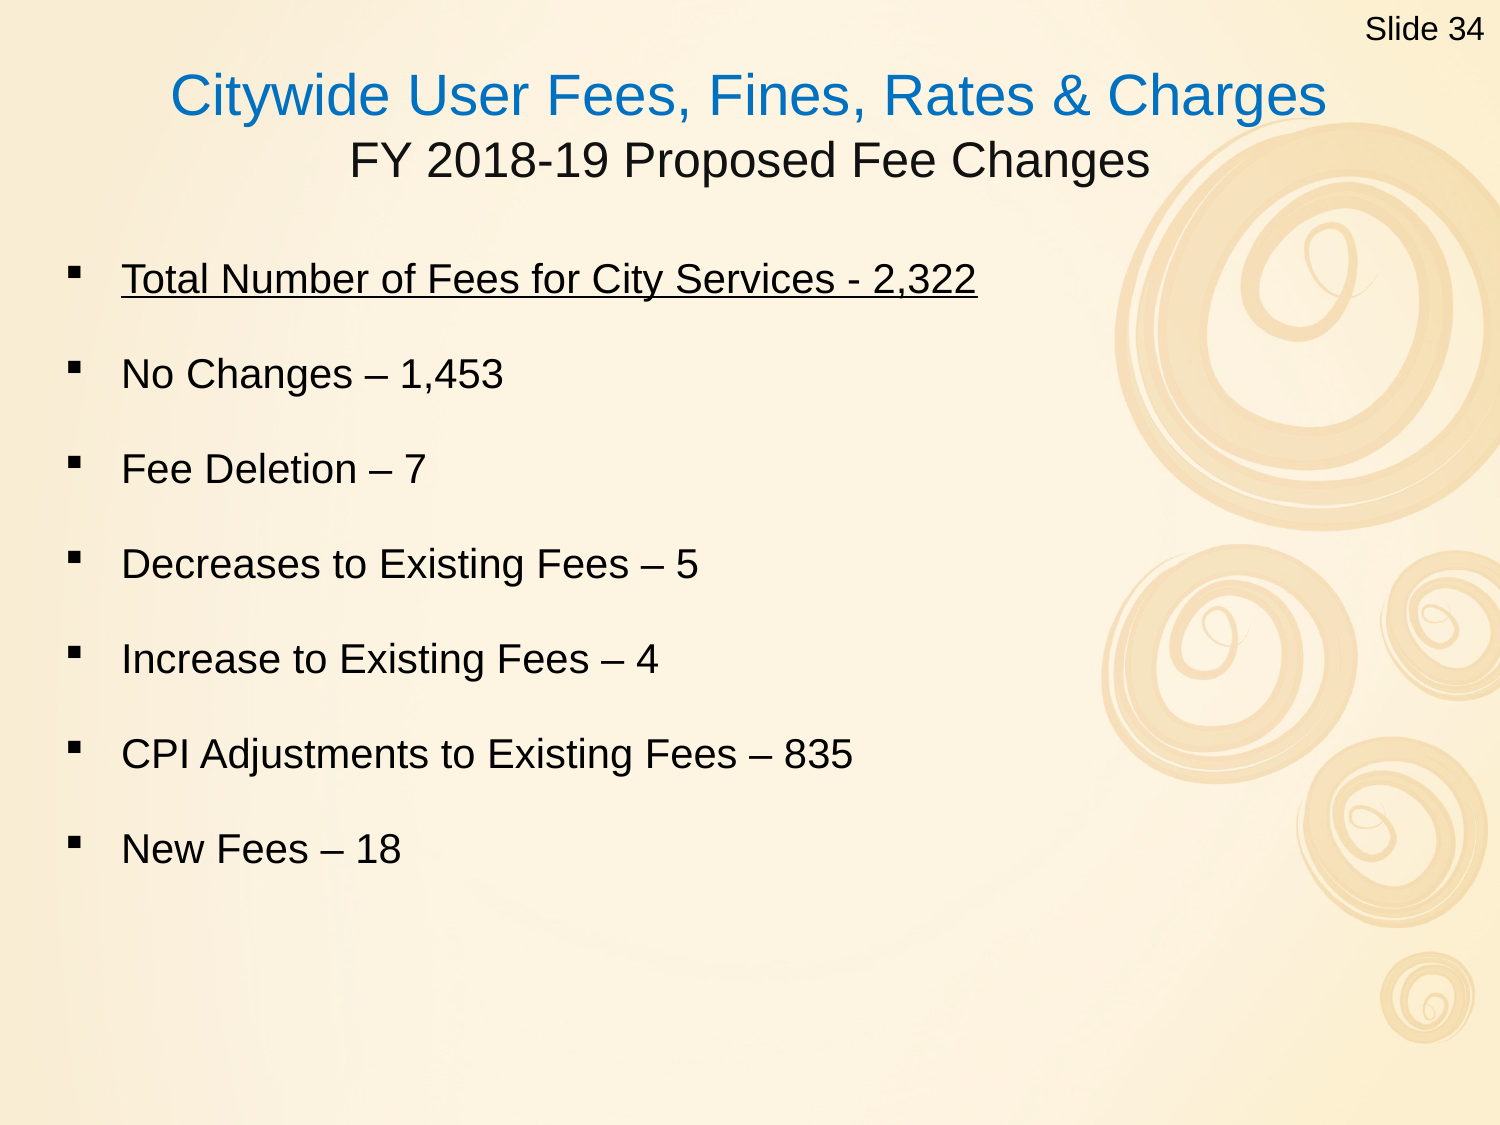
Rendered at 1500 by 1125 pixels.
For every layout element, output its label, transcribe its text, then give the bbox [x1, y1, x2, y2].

text_box Citywide User Fees, Fines, Rates & Charges FY 2018-19 Proposed Fee Changes [50, 50, 1450, 175]
text_box Slide 34 [1149, 0, 1500, 75]
text_box Total Number of Fees for City Services - 2,322 No Changes – 1,453 Fee Deletion – 7 Decreases to Existing Fees – 5 Increase to Existing Fees – 4 CPI Adjustments to Existing Fees – 835 New Fees – 18 [49, 249, 1463, 988]
picture [0, 0, 1500, 1125]
